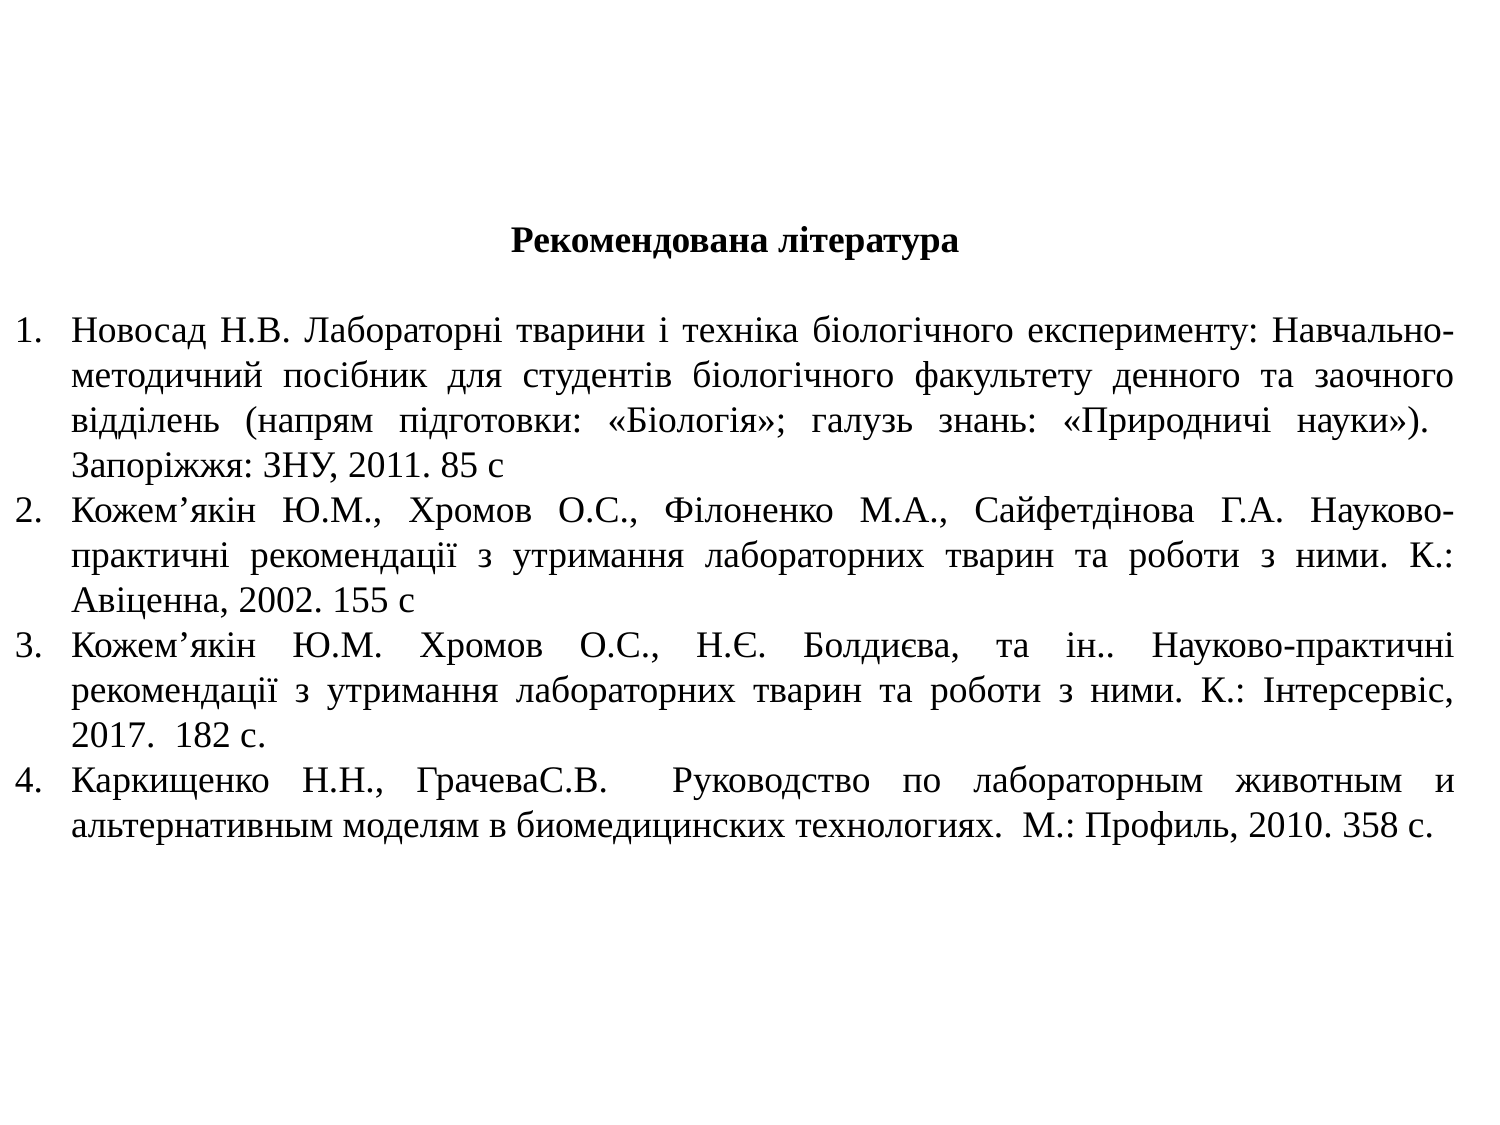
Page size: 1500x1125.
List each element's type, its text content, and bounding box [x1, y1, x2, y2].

text_box Рекомендована література Новосад Н.В. Лабораторні тварини і техніка біологічного експерименту: Навчально-методичний посібник для студентів біологічного факультету денного та заочного відділень (напрям підготовки: «Біологія»; галузь знань: «Природничі науки»). Запоріжжя: ЗНУ, 2011. 85 с Кожем’якін Ю.М., Хромов О.С., Філоненко М.А., Сайфетдінова Г.А. Науково-практичні рекомендації з утримання лабораторних тварин та роботи з ними. К.: Авіценна, 2002. 155 с Кожем’якін Ю.М. Хромов О.С., Н.Є. Болдиєва, та ін.. Науково-практичні рекомендації з утримання лабораторних тварин та роботи з ними. К.: Інтерсервіс, 2017. 182 с. Каркищенко Н.Н., ГрачеваС.В. Руководство по лабораторным животным и альтернативным моделям в биомедицинских технологиях. М.: Профиль, 2010. 358 с. [0, 208, 1471, 943]
